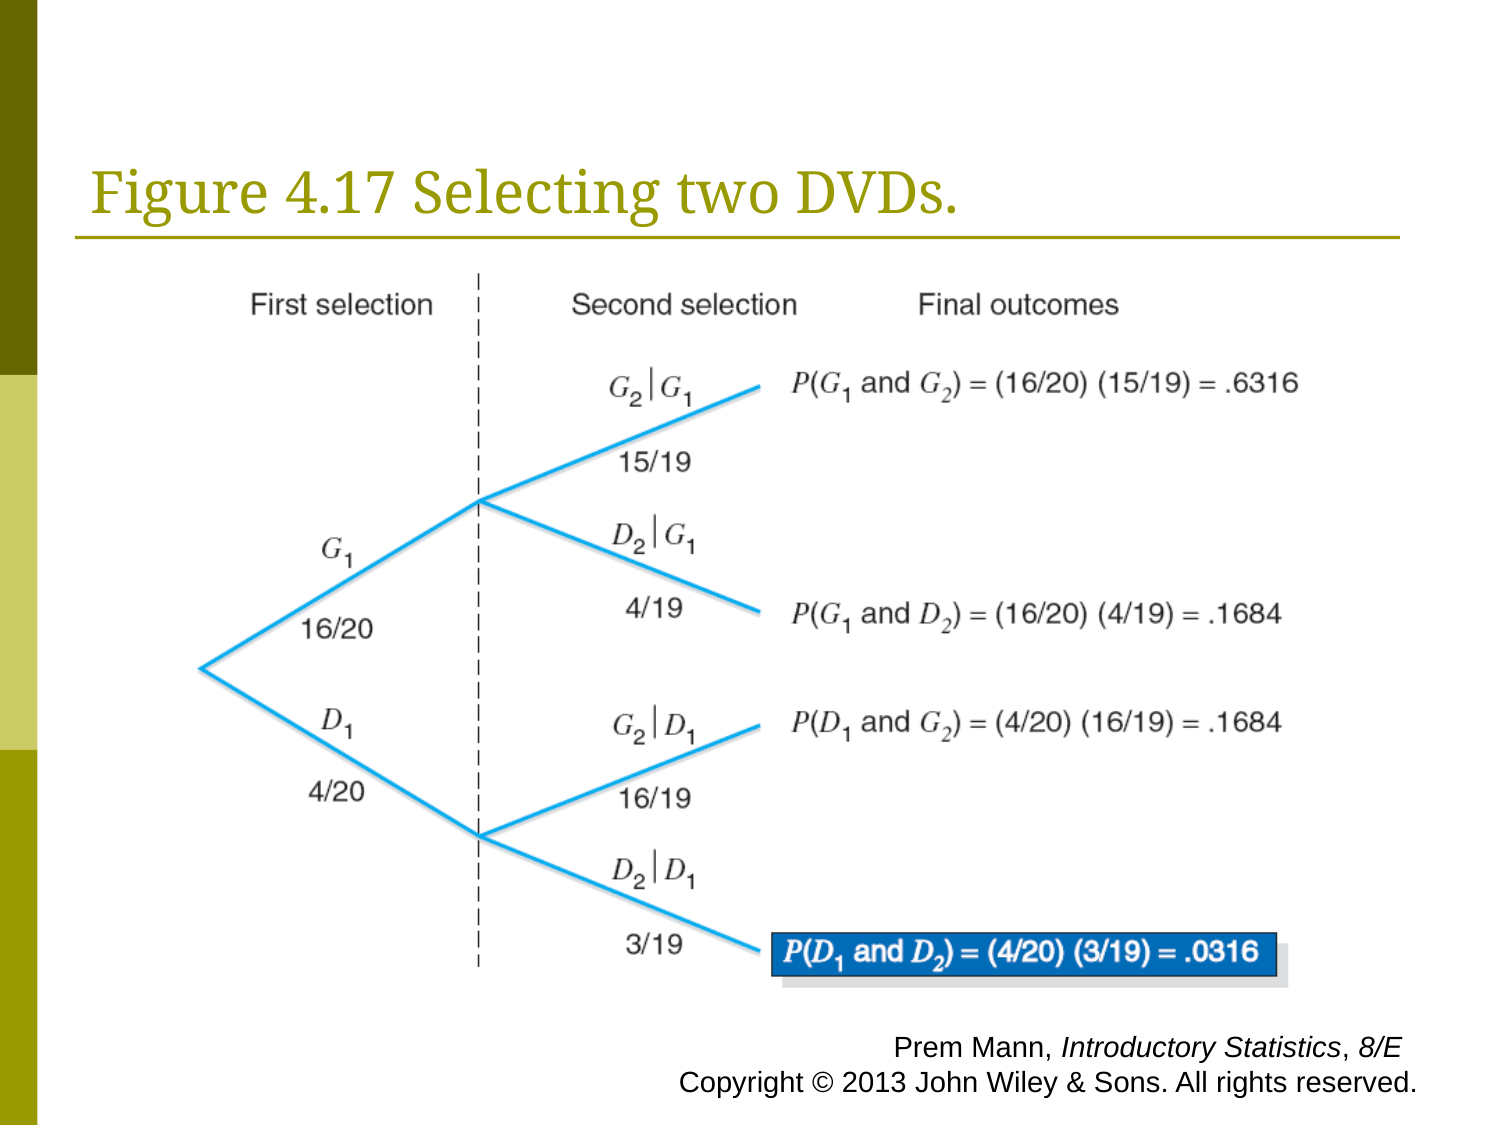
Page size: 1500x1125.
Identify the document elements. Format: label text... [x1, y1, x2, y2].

picture [149, 253, 1351, 1013]
text_box Prem Mann, Introductory Statistics, 8/E Copyright © 2013 John Wiley & Sons. All rights reserved. [664, 1020, 1449, 1106]
title Figure 4.17 Selecting two DVDs. [75, 45, 1425, 233]
